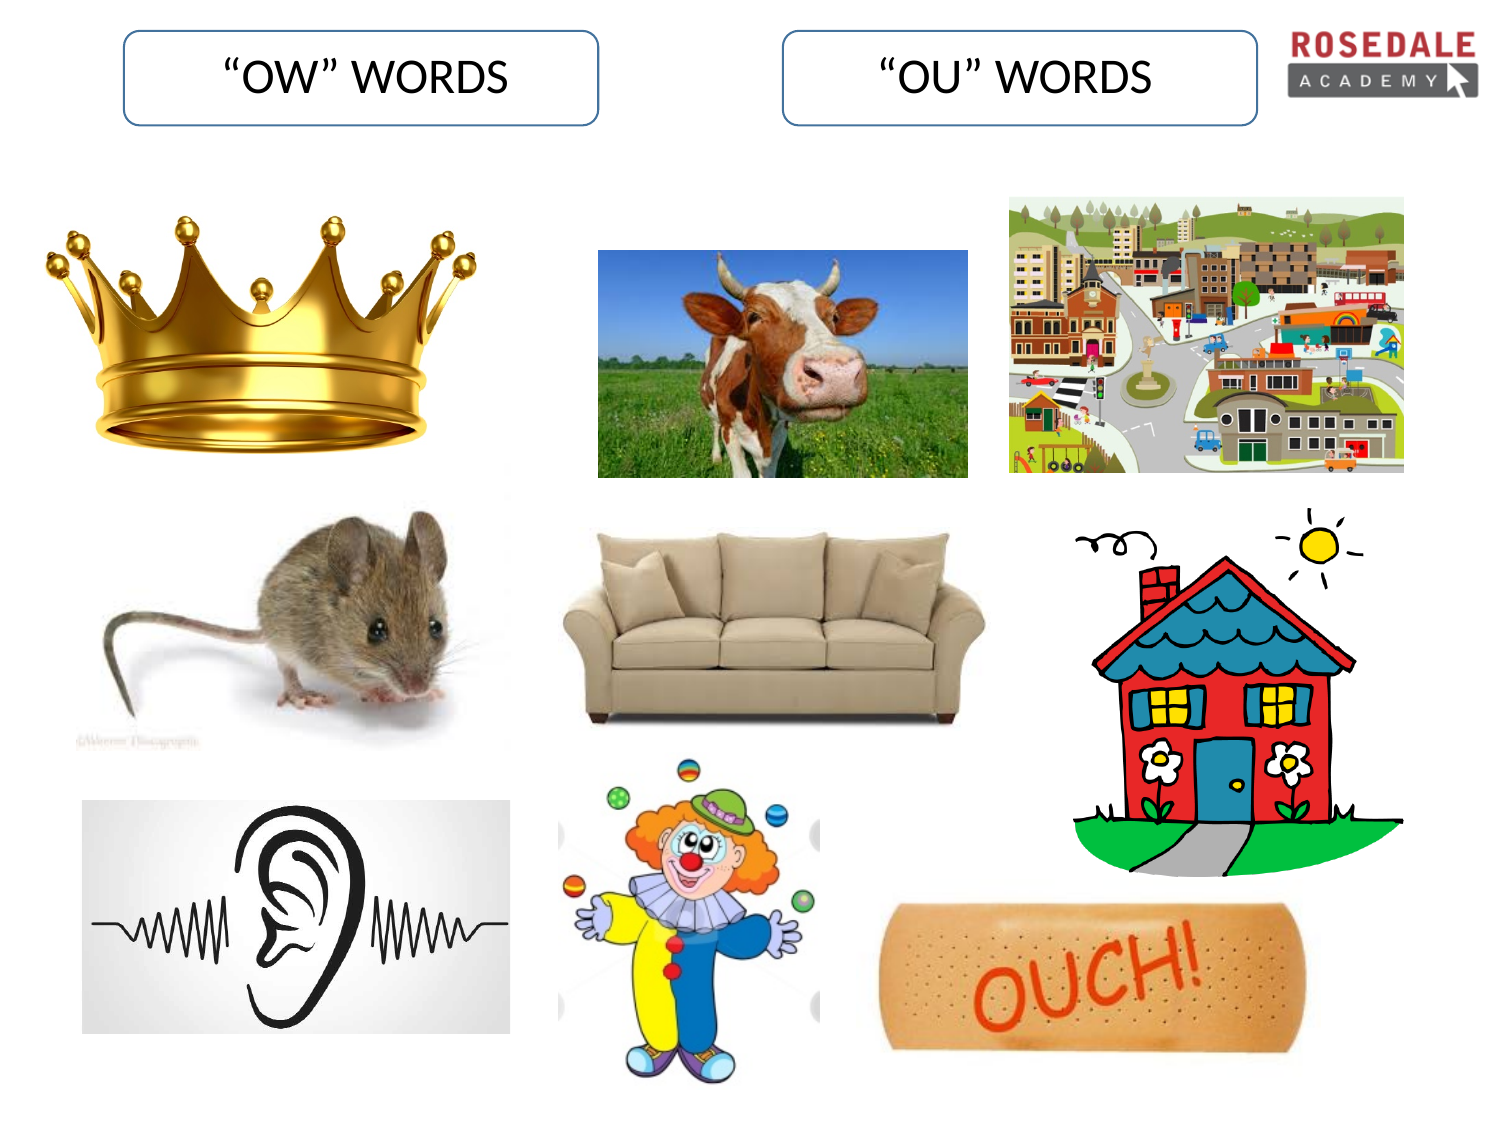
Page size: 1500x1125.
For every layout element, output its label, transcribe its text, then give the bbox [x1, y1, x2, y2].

picture [558, 752, 820, 1090]
text_box [781, 29, 1259, 127]
text_box “OU” WORDS [714, 30, 1315, 139]
picture [856, 879, 1321, 1090]
picture [80, 800, 511, 1035]
picture [1009, 196, 1404, 473]
text_box [122, 29, 600, 127]
picture [44, 215, 477, 454]
picture [1281, 25, 1484, 103]
picture [598, 250, 968, 478]
picture [1073, 508, 1404, 877]
picture [558, 526, 991, 731]
picture [76, 463, 511, 751]
text_box “OW” WORDS [64, 30, 665, 139]
